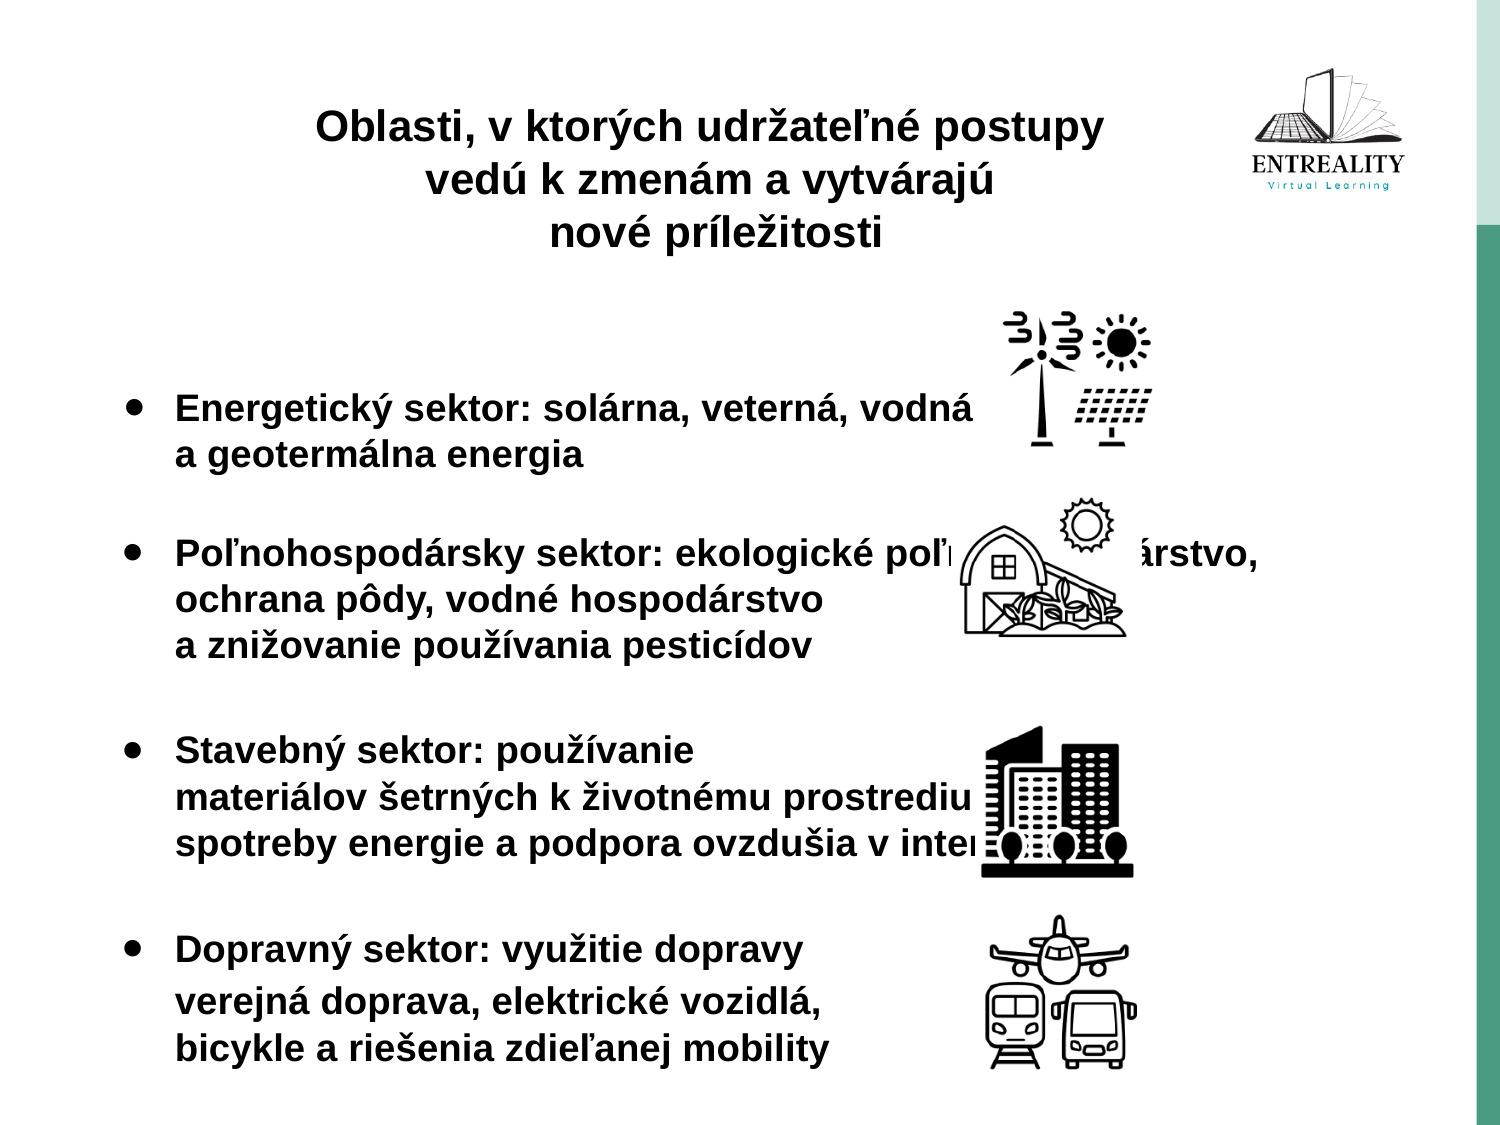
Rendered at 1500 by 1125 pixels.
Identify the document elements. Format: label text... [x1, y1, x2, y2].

picture [950, 477, 1142, 648]
picture [1198, 0, 1458, 259]
picture [993, 298, 1160, 469]
list Oblasti, v ktorých udržateľné postupy vedú k zmenám a vytvárajú nové príležitosti Energetický sektor: solárna, veterná, vodná a geotermálna energia Poľnohospodársky sektor: ekologické poľnohospodárstvo, ochrana pôdy, vodné hospodárstvo a znižovanie používania pesticídov Stavebný sektor: používanie materiálov šetrných k životnému prostrediu (zníženie spotreby energie a podpora ovzdušia v interiéri) Dopravný sektor: využitie dopravy verejná doprava, elektrické vozidlá, bicykle a riešenia zdieľanej mobility [90, 90, 1344, 1078]
picture [962, 901, 1142, 1078]
picture [974, 722, 1148, 893]
